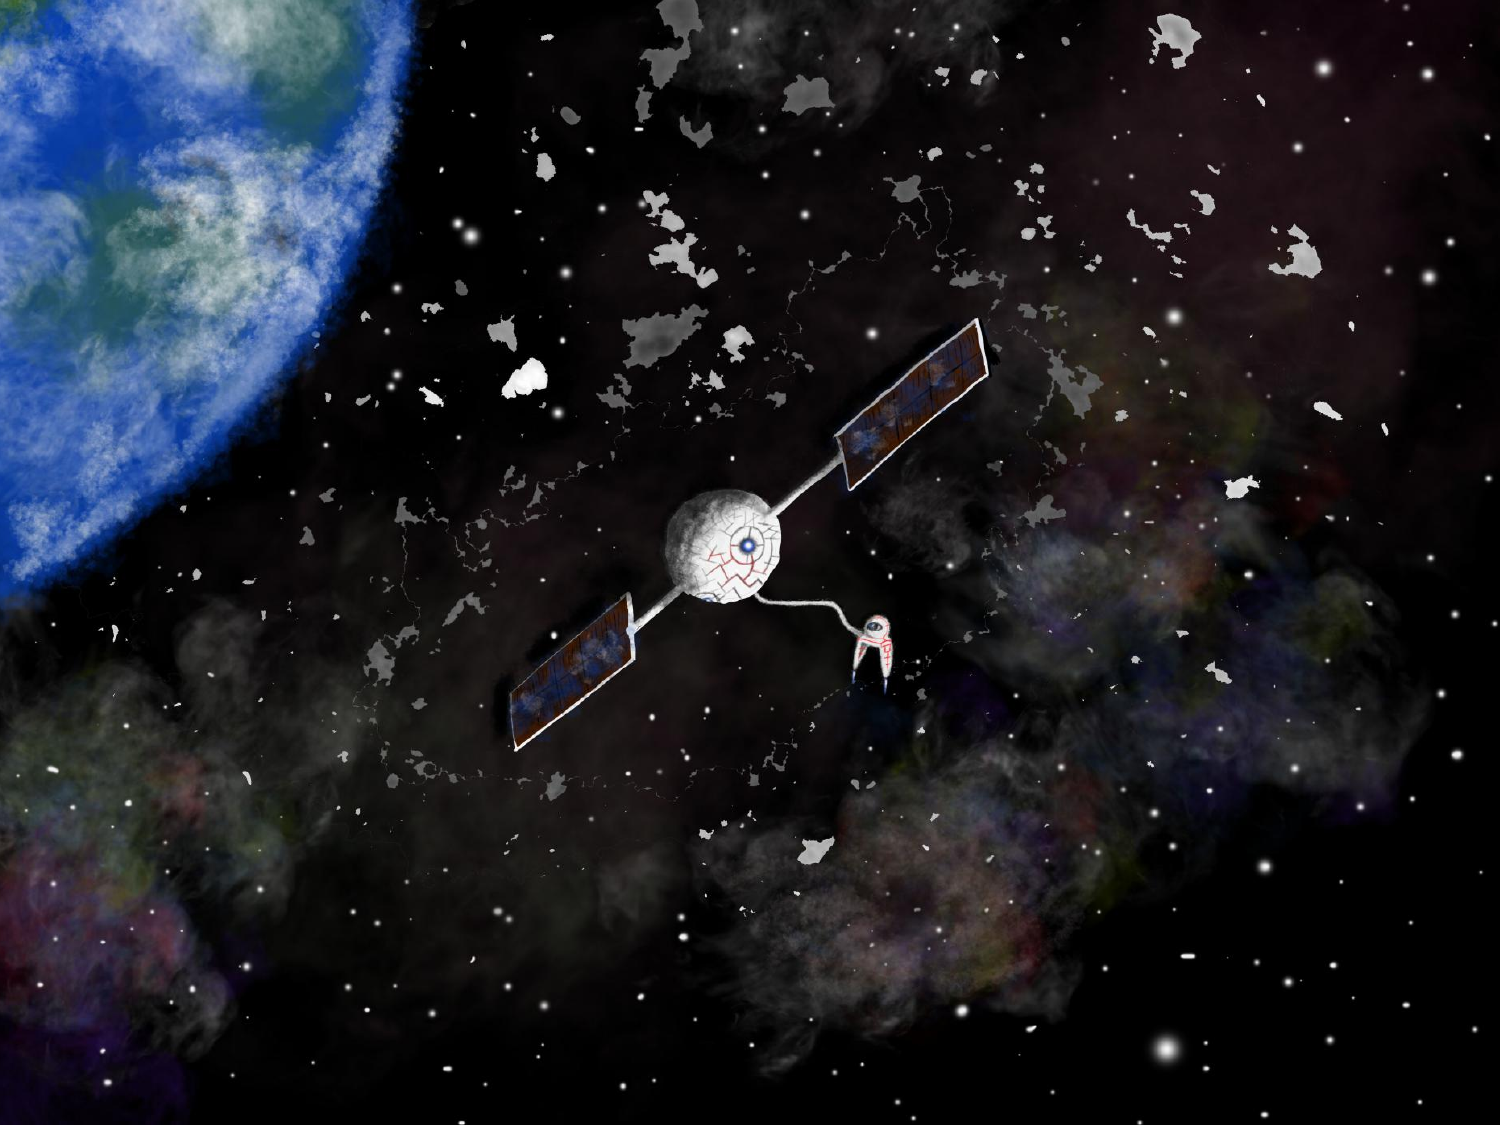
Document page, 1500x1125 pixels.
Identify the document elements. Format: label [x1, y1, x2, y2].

list [0, 0, 1500, 1125]
